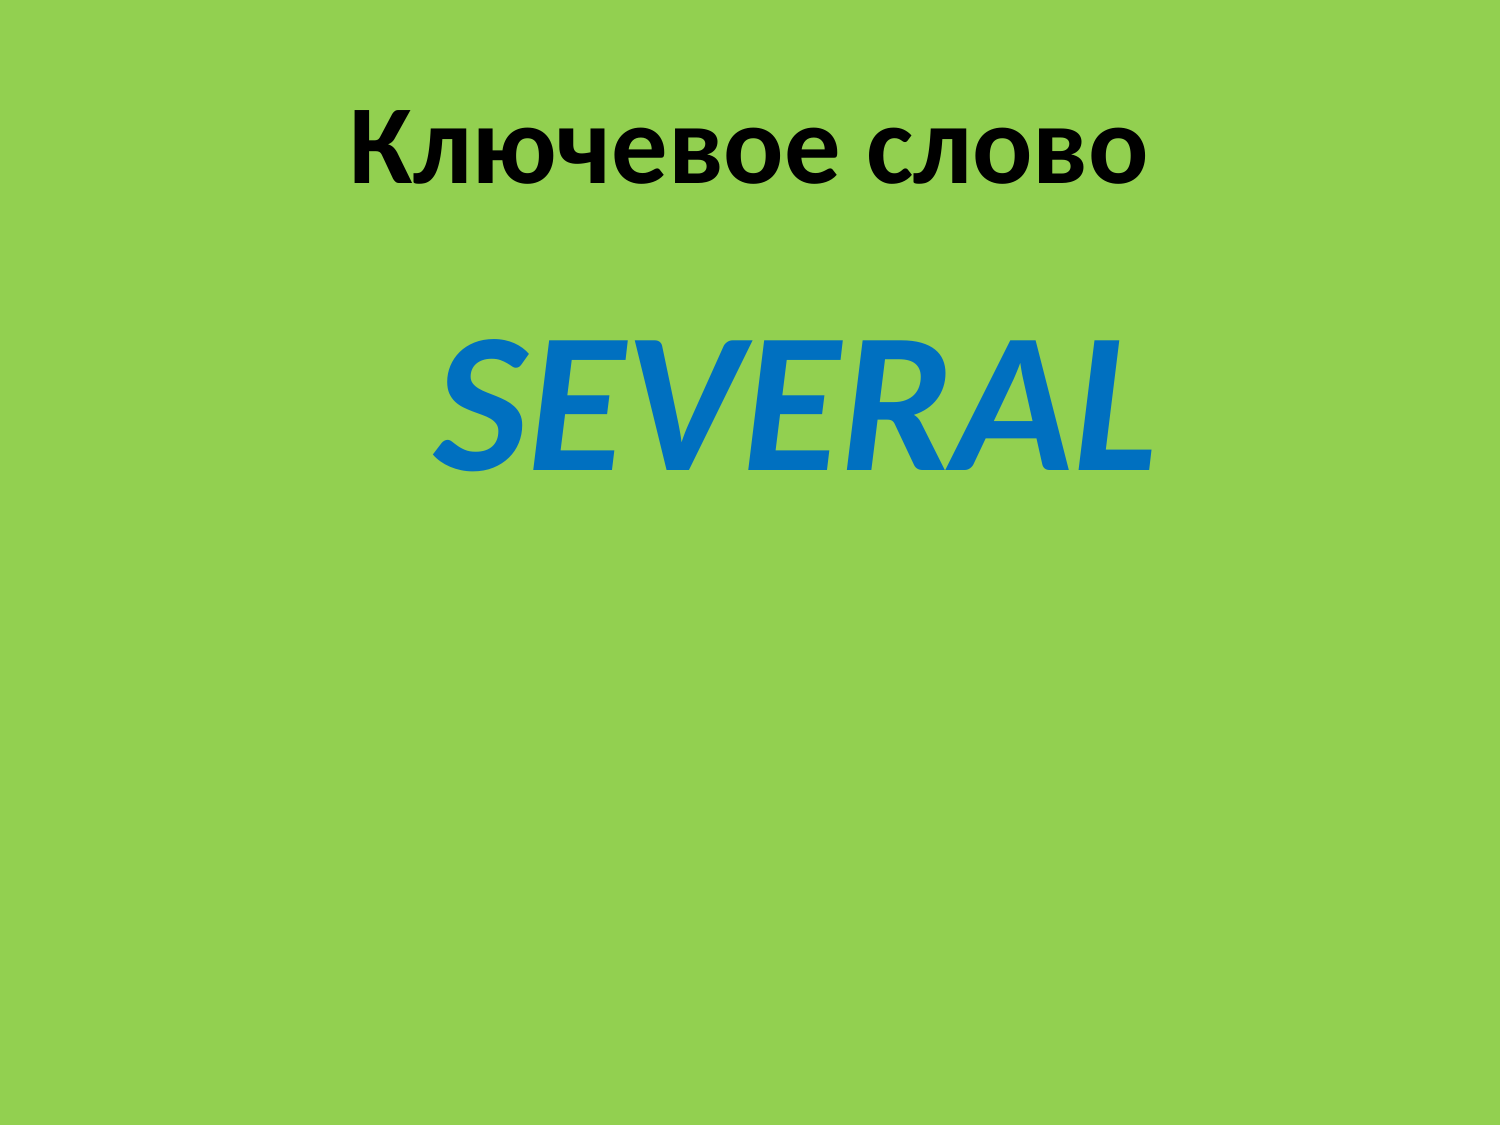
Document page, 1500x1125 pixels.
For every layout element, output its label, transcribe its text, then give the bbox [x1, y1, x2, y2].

title Ключевое слово [75, 45, 1425, 233]
list SEVERAL [100, 262, 1425, 1005]
